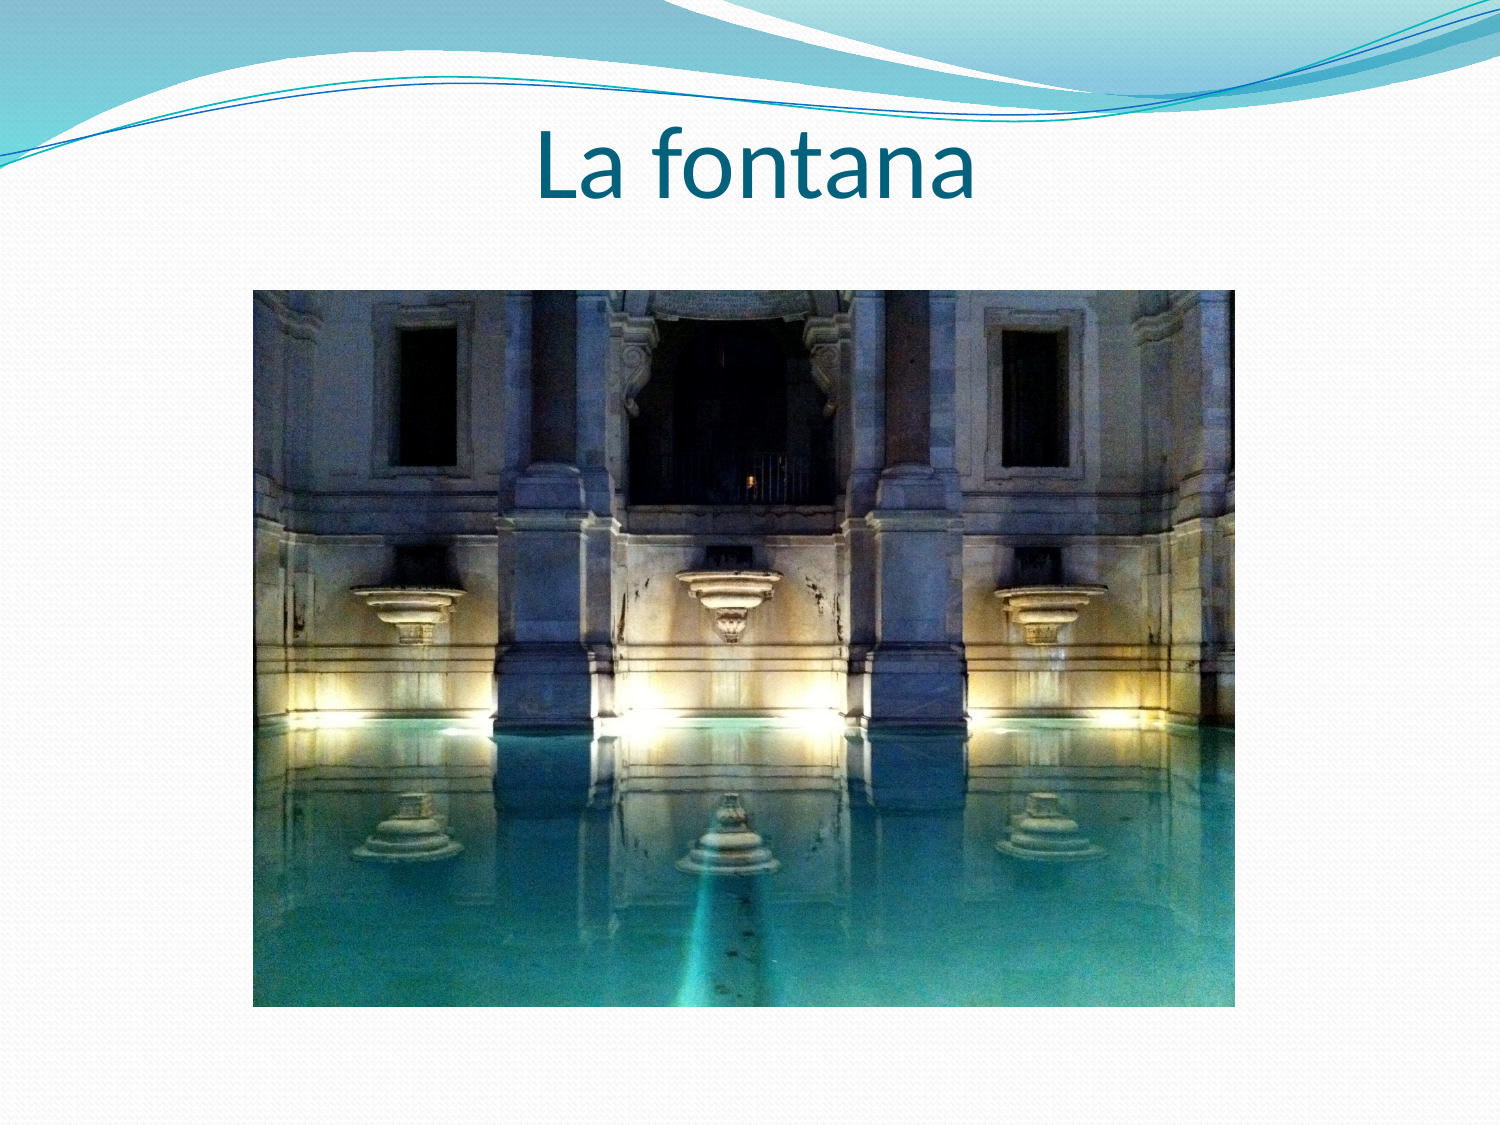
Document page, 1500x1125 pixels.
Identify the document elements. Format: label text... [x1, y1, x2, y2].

picture [253, 290, 1235, 1007]
title La fontana [75, 66, 1438, 220]
